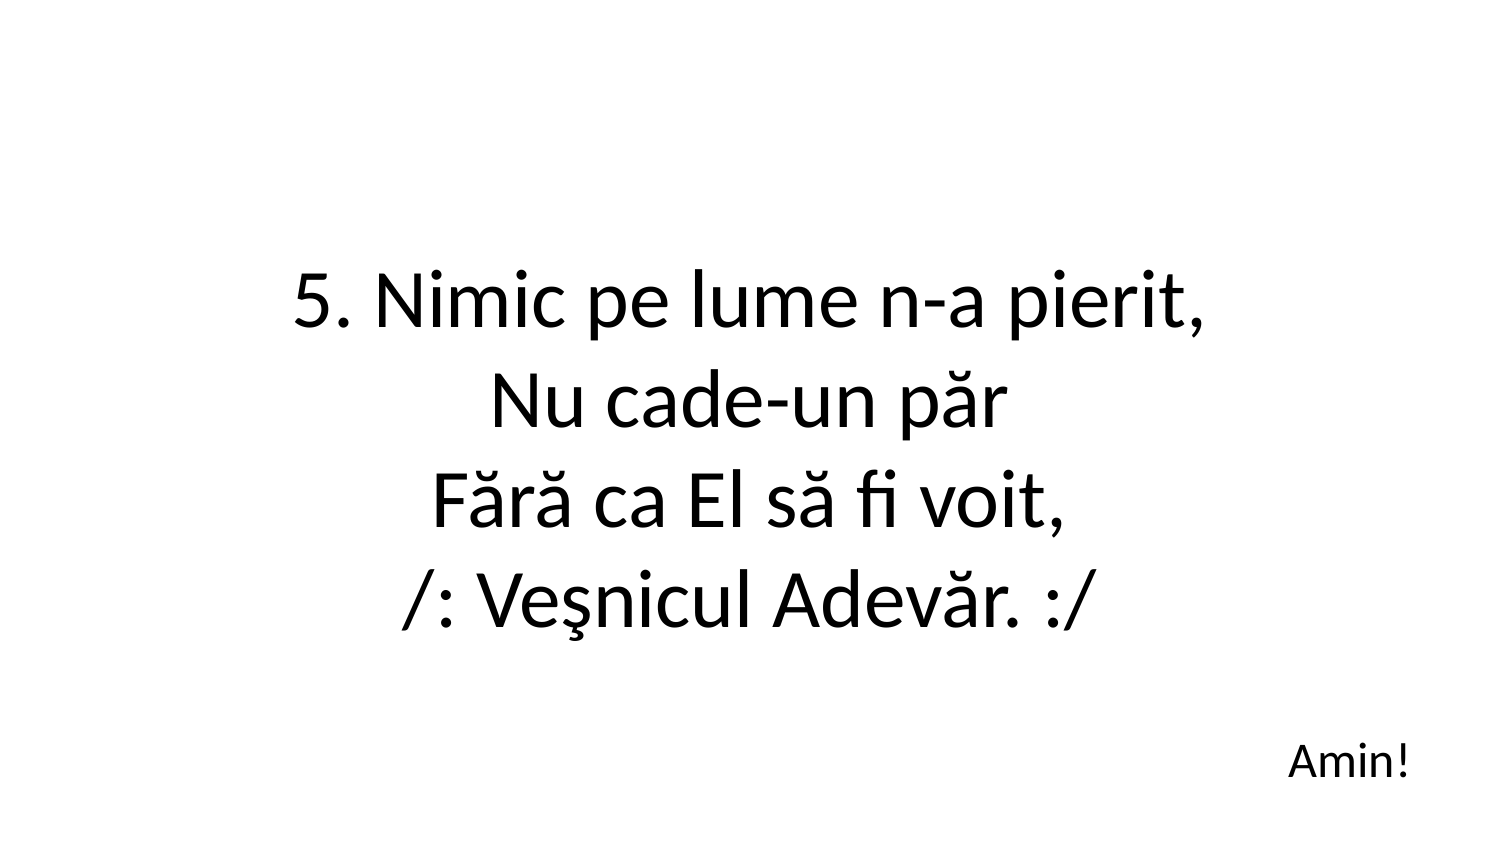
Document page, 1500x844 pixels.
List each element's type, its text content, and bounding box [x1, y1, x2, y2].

text_box Amin! [1273, 674, 1427, 795]
text_box 5. Nimic pe lume n-a pierit, Nu cade-un păr Fără ca El să fi voit, /: Veşnicul Adevăr. :/ [276, 192, 1224, 652]
